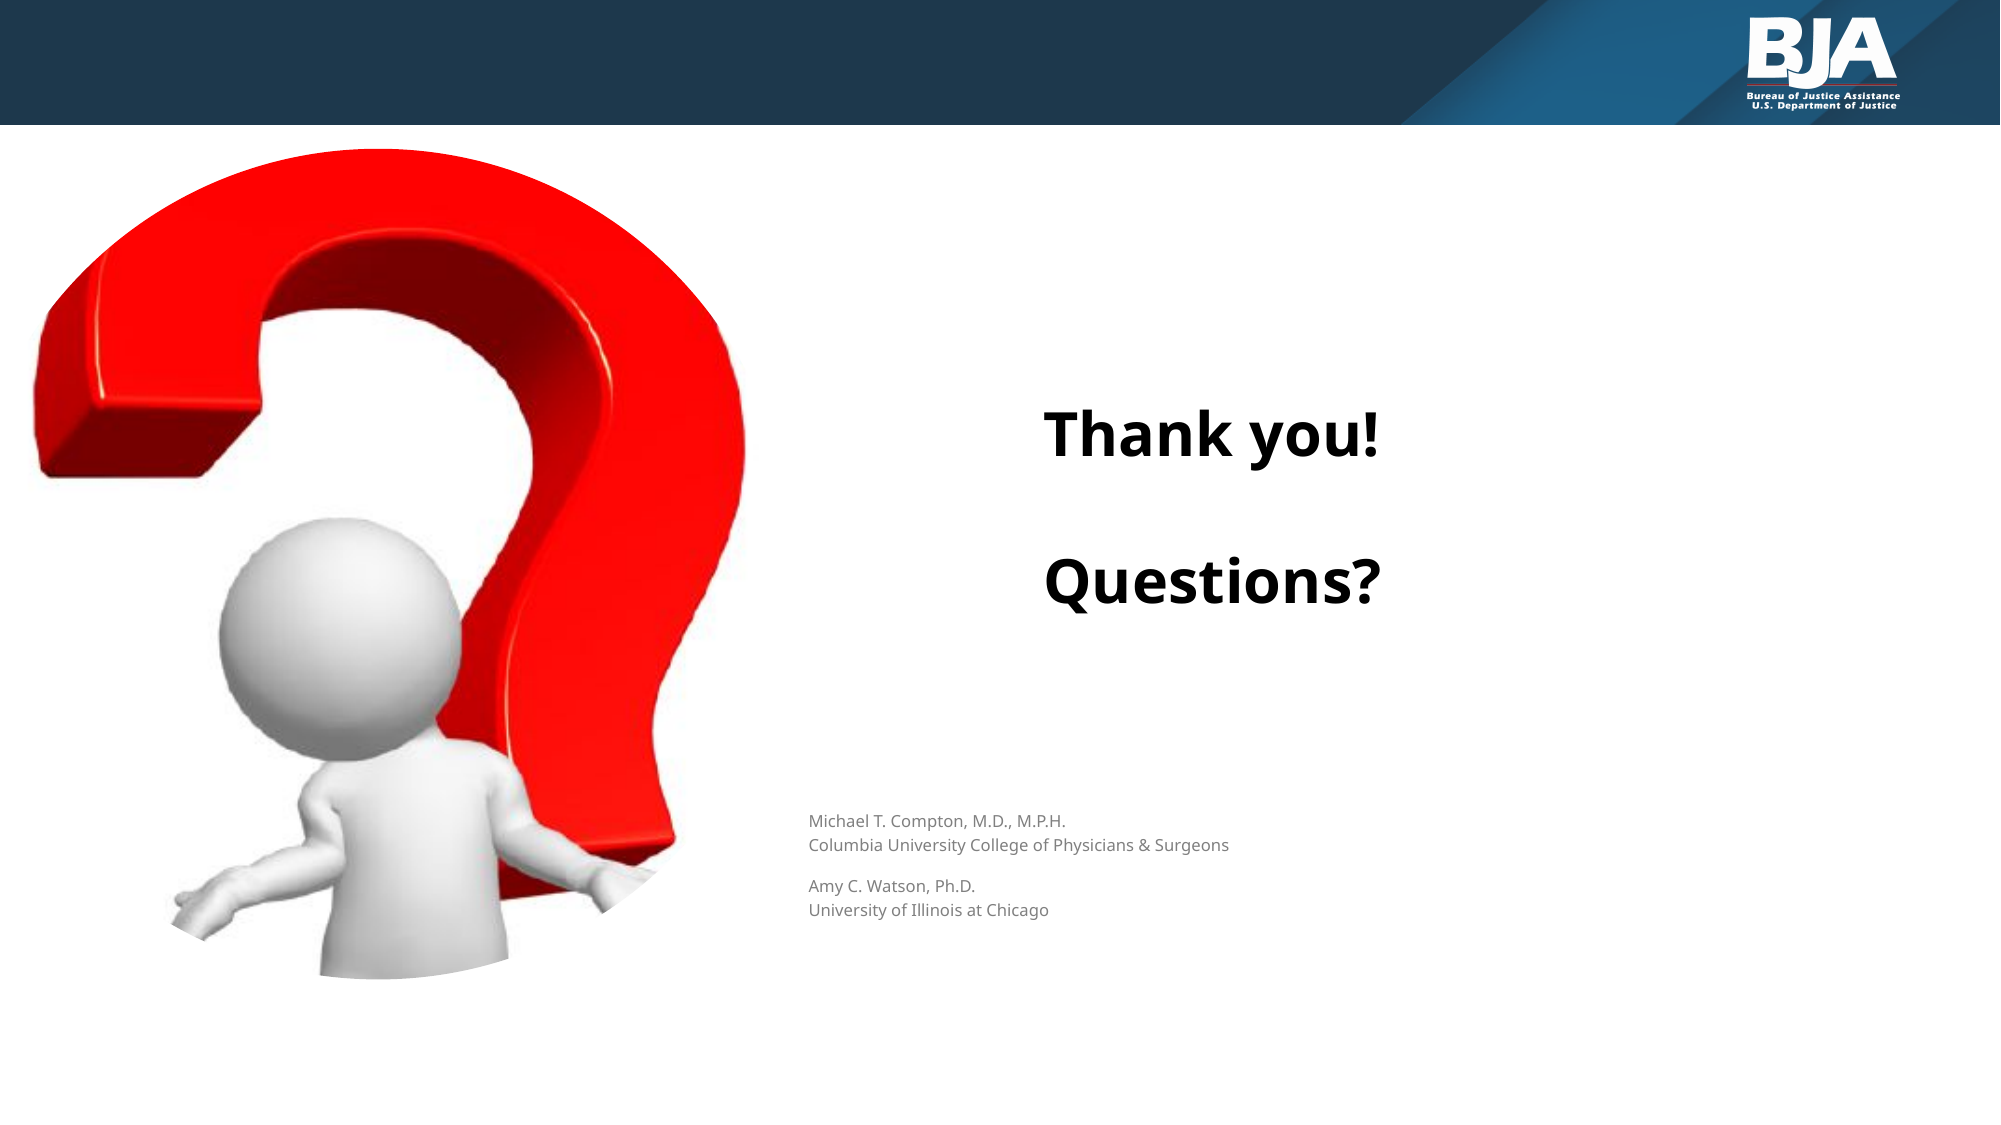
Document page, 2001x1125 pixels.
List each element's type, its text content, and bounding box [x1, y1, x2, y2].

picture [0, 0, 2000, 125]
picture [0, 148, 794, 980]
title Thank you! Questions? [1028, 386, 1845, 625]
text_box Michael T. Compton, M.D., M.P.H. Columbia University College of Physicians & Surgeons Amy C. Watson, Ph.D. University of Illinois at Chicago [797, 803, 2000, 930]
